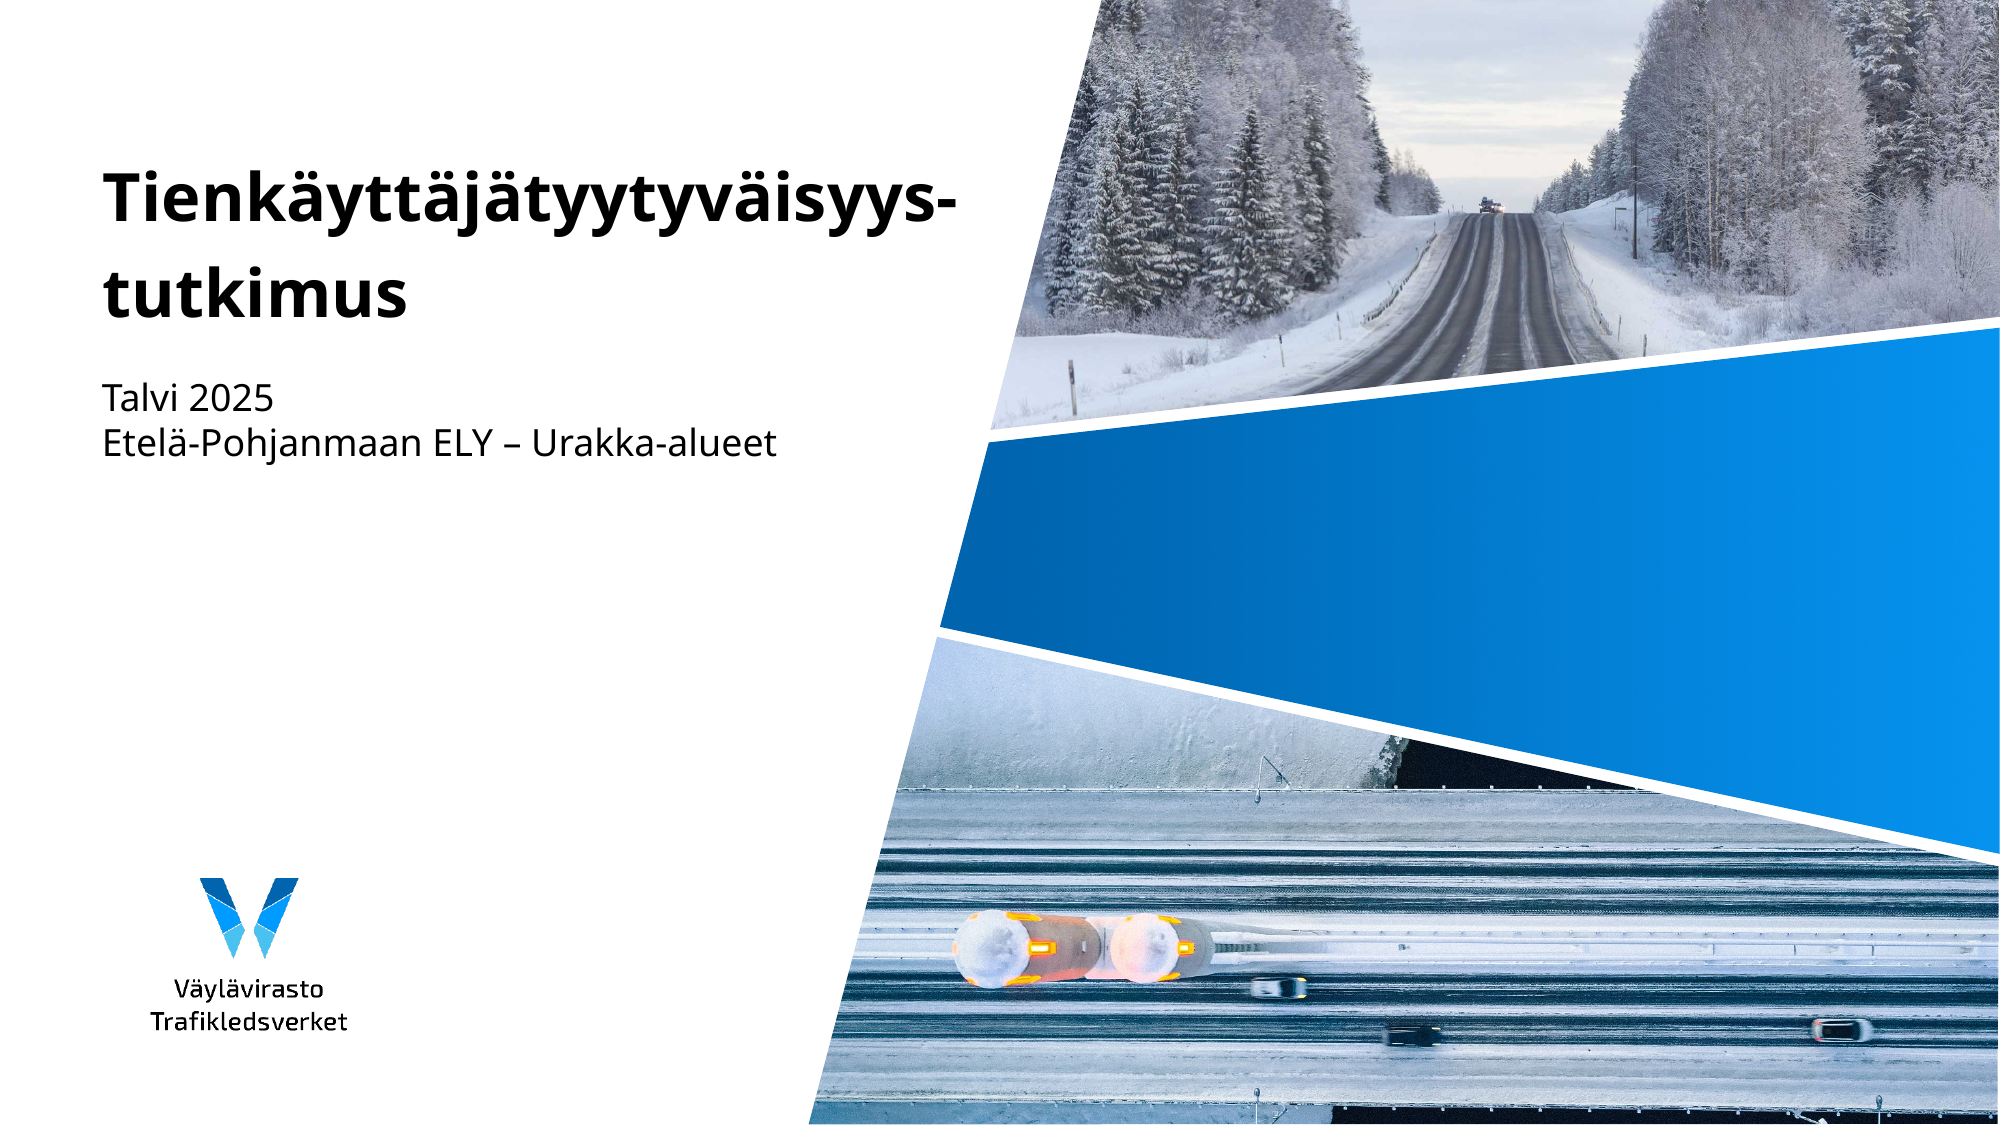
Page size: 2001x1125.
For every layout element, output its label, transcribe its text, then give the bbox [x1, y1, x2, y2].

picture [808, 0, 2001, 1125]
text_box Talvi 2025 Etelä-Pohjanmaan ELY – Urakka-alueet [87, 366, 914, 472]
picture [112, 840, 387, 1070]
title Tienkäyttäjätyytyväisyys-tutkimus [87, 103, 990, 367]
